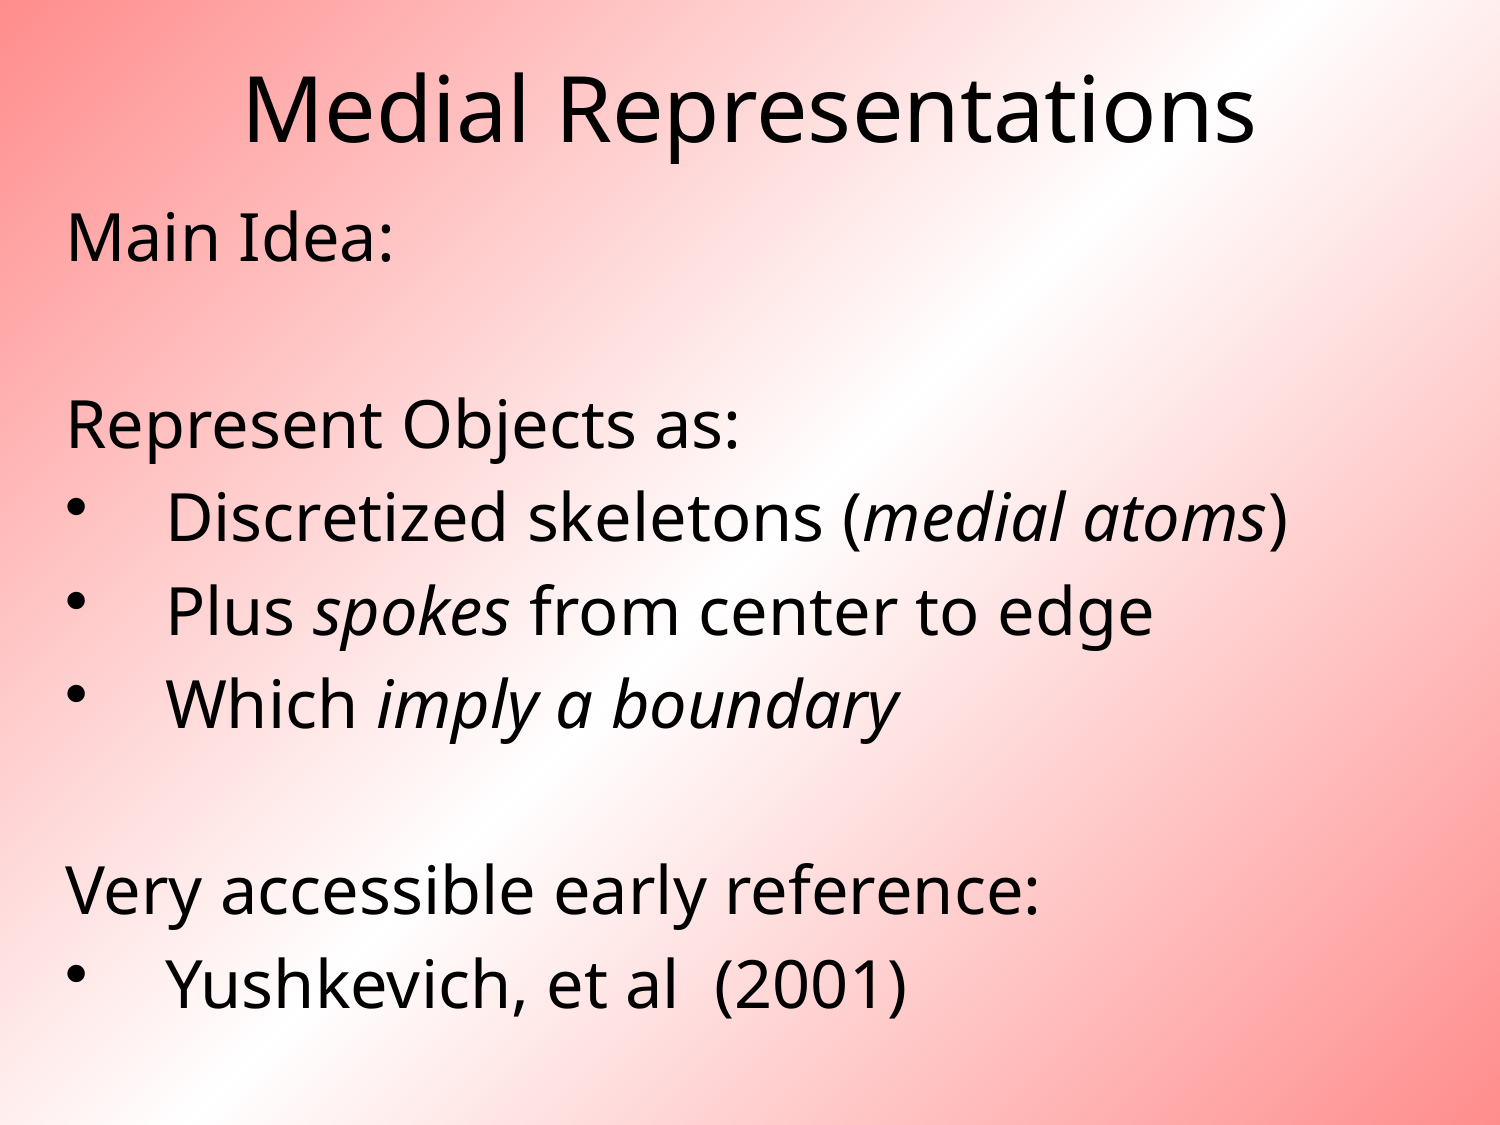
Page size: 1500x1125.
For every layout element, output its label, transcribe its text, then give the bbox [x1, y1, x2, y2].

list Main Idea: Represent Objects as: Discretized skeletons (medial atoms) Plus spokes from center to edge Which imply a boundary Very accessible early reference: Yushkevich, et al (2001) [50, 187, 1450, 1063]
title Medial Representations [112, 37, 1388, 175]
